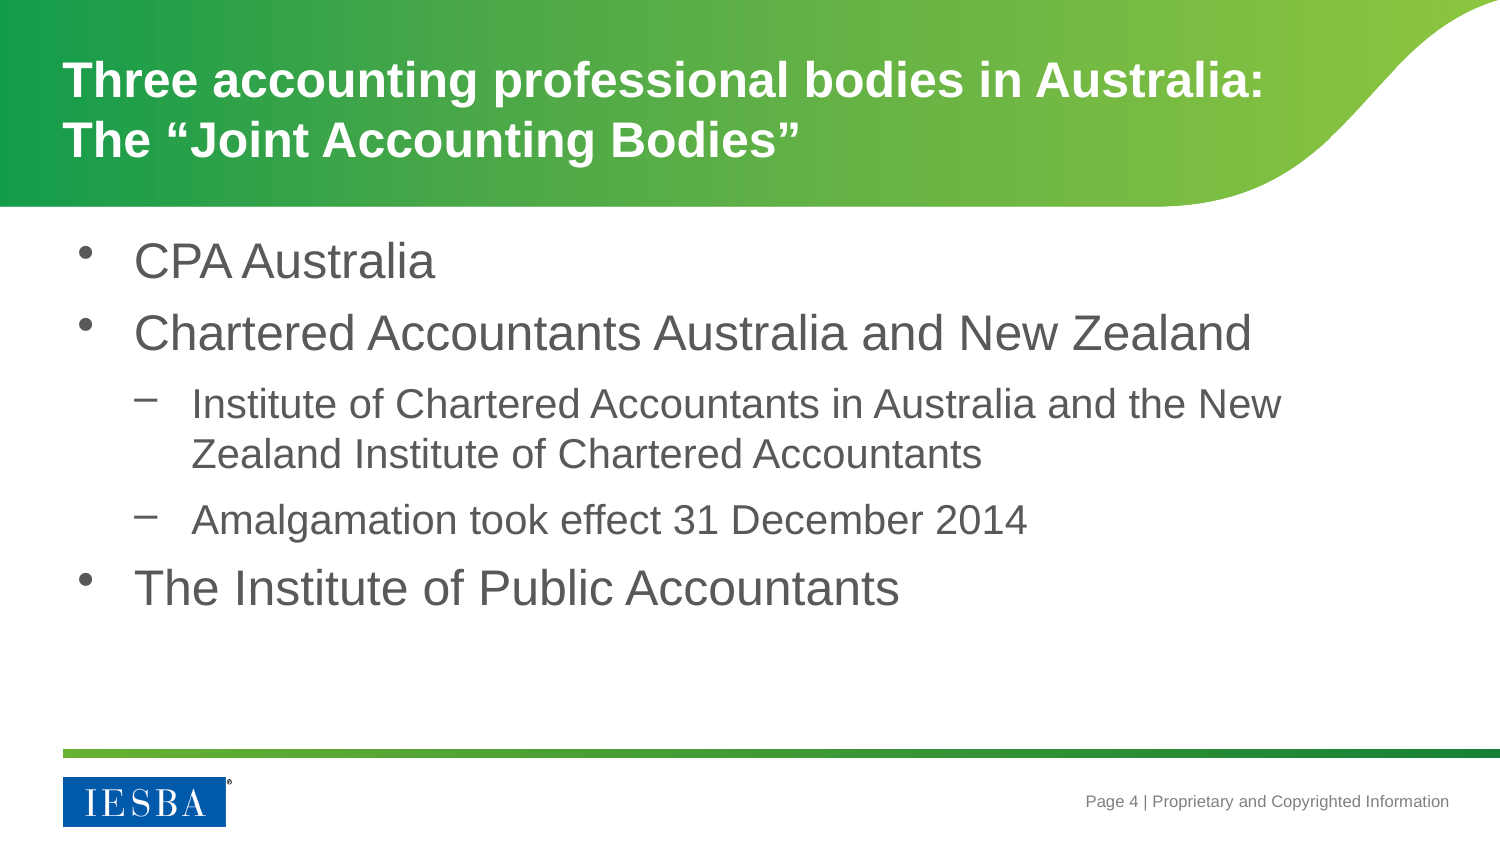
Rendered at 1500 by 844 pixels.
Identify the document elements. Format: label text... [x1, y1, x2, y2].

picture [63, 777, 232, 827]
title Three accounting professional bodies in Australia: The “Joint Accounting Bodies” [62, 75, 1300, 141]
list CPA Australia Chartered Accountants Australia and New Zealand Institute of Chartered Accountants in Australia and the New Zealand Institute of Chartered Accountants Amalgamation took effect 31 December 2014 The Institute of Public Accountants [62, 220, 1450, 724]
picture [0, 0, 1500, 207]
